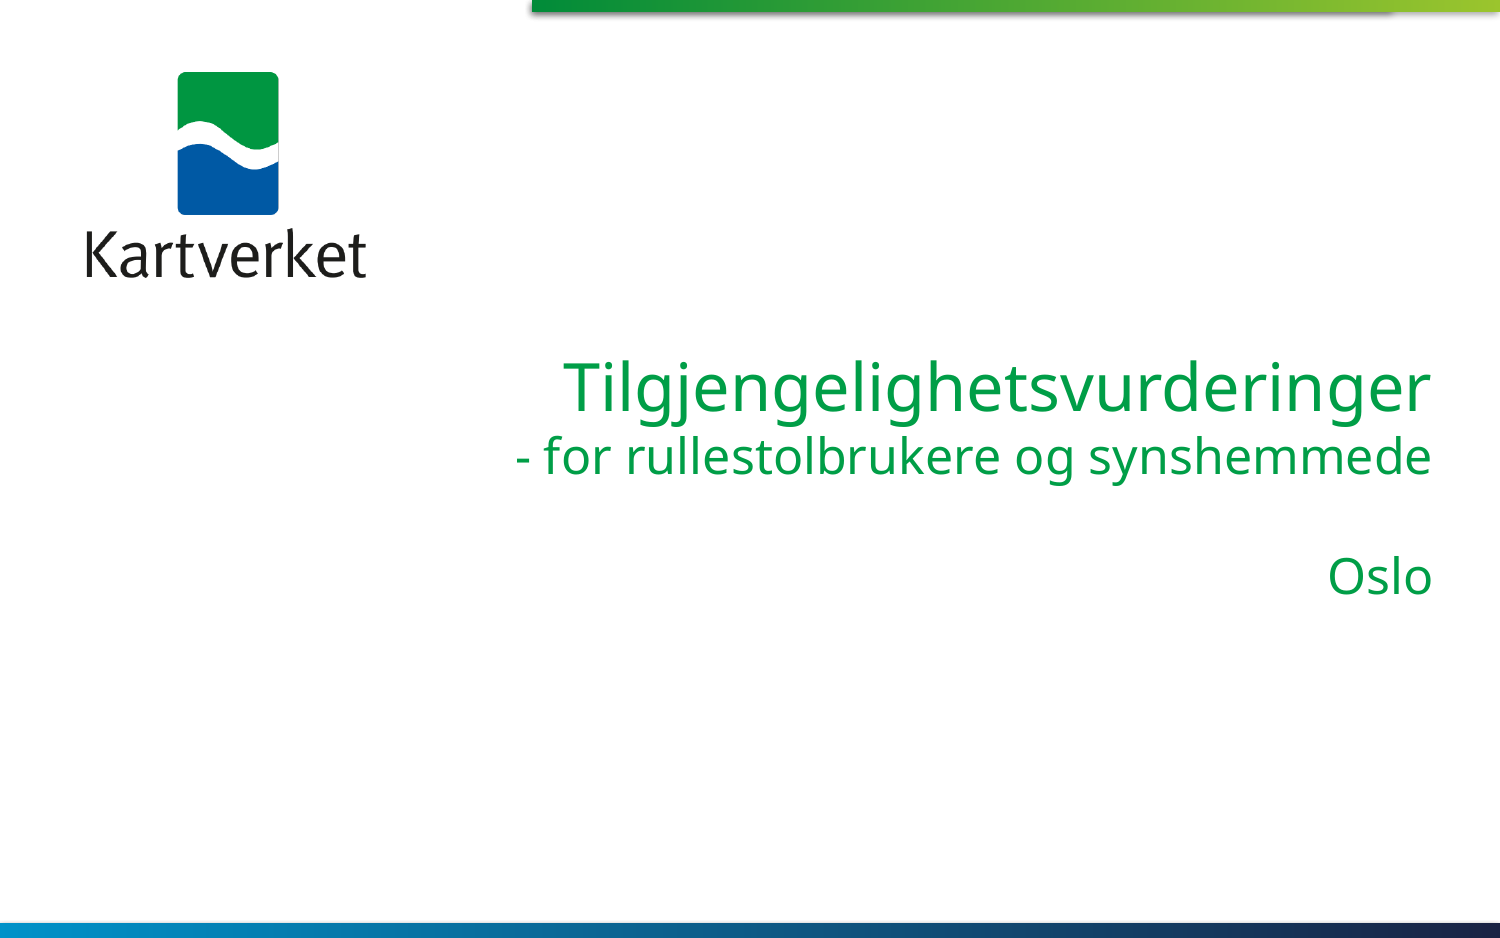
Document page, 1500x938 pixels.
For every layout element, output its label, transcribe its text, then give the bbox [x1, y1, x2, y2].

text_box Tilgjengelighetsvurderinger - for rullestolbrukere og synshemmede Oslo [66, 337, 1449, 613]
